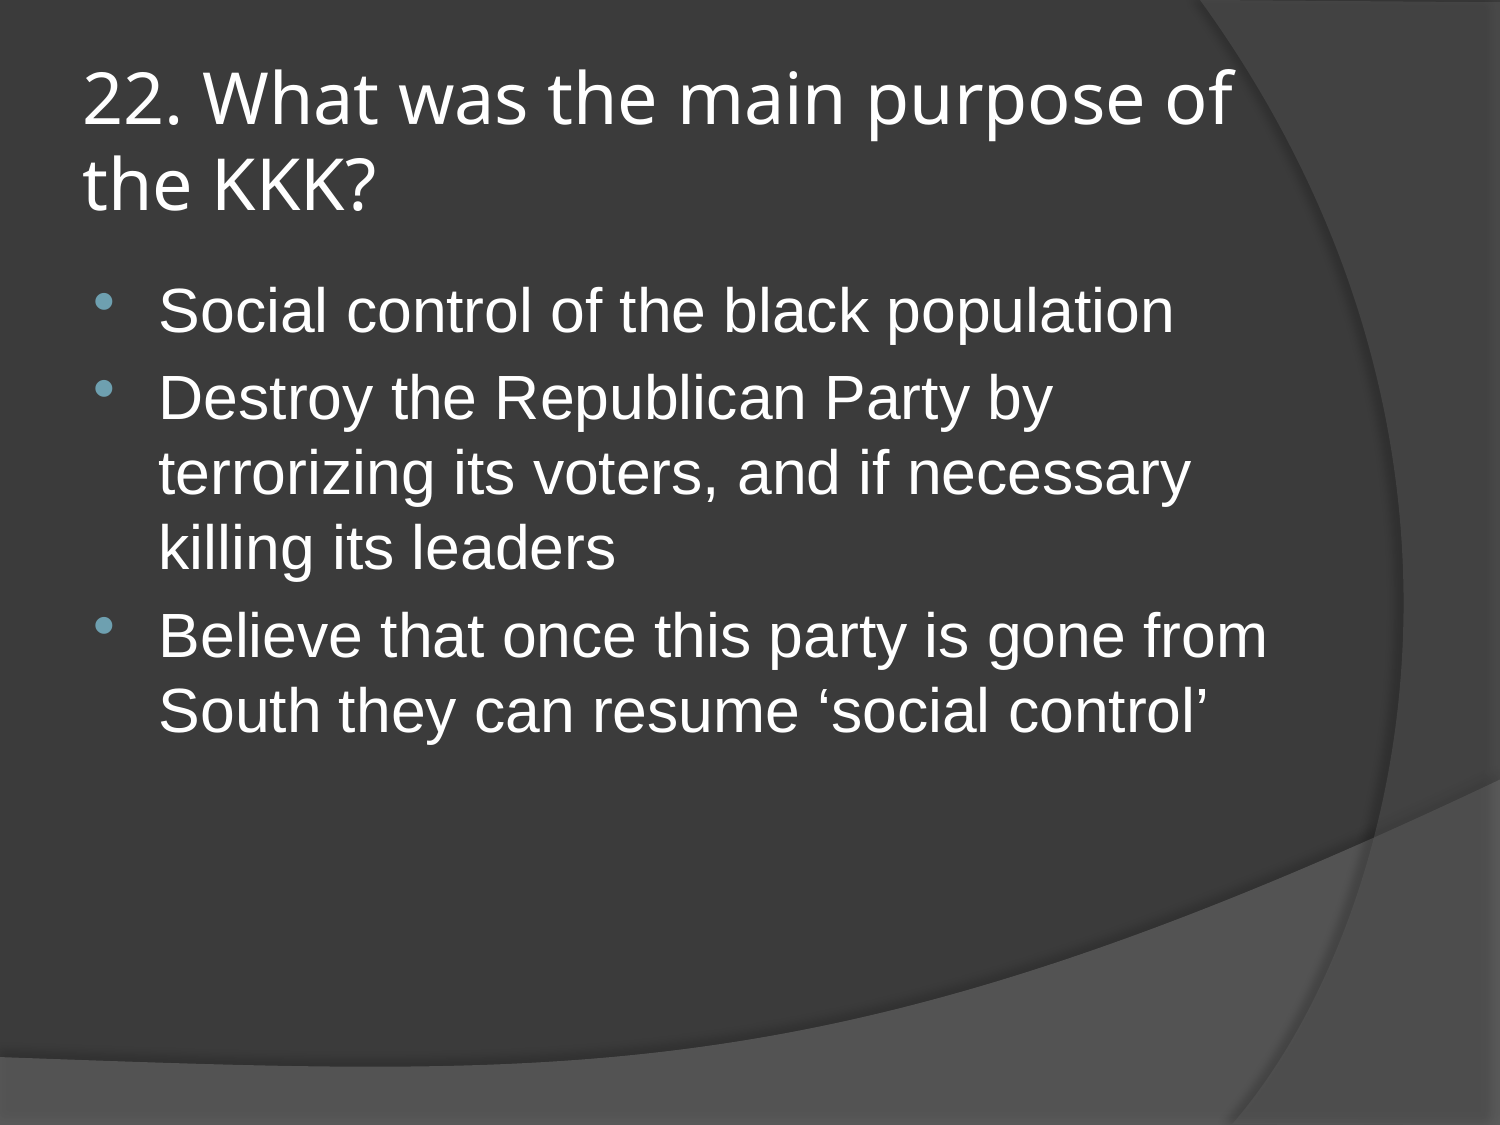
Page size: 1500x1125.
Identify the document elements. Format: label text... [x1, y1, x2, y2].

title 22. What was the main purpose of the KKK? [75, 45, 1300, 233]
list Social control of the black population Destroy the Republican Party by terrorizing its voters, and if necessary killing its leaders Believe that once this party is gone from South they can resume ‘social control’ [75, 262, 1300, 1005]
